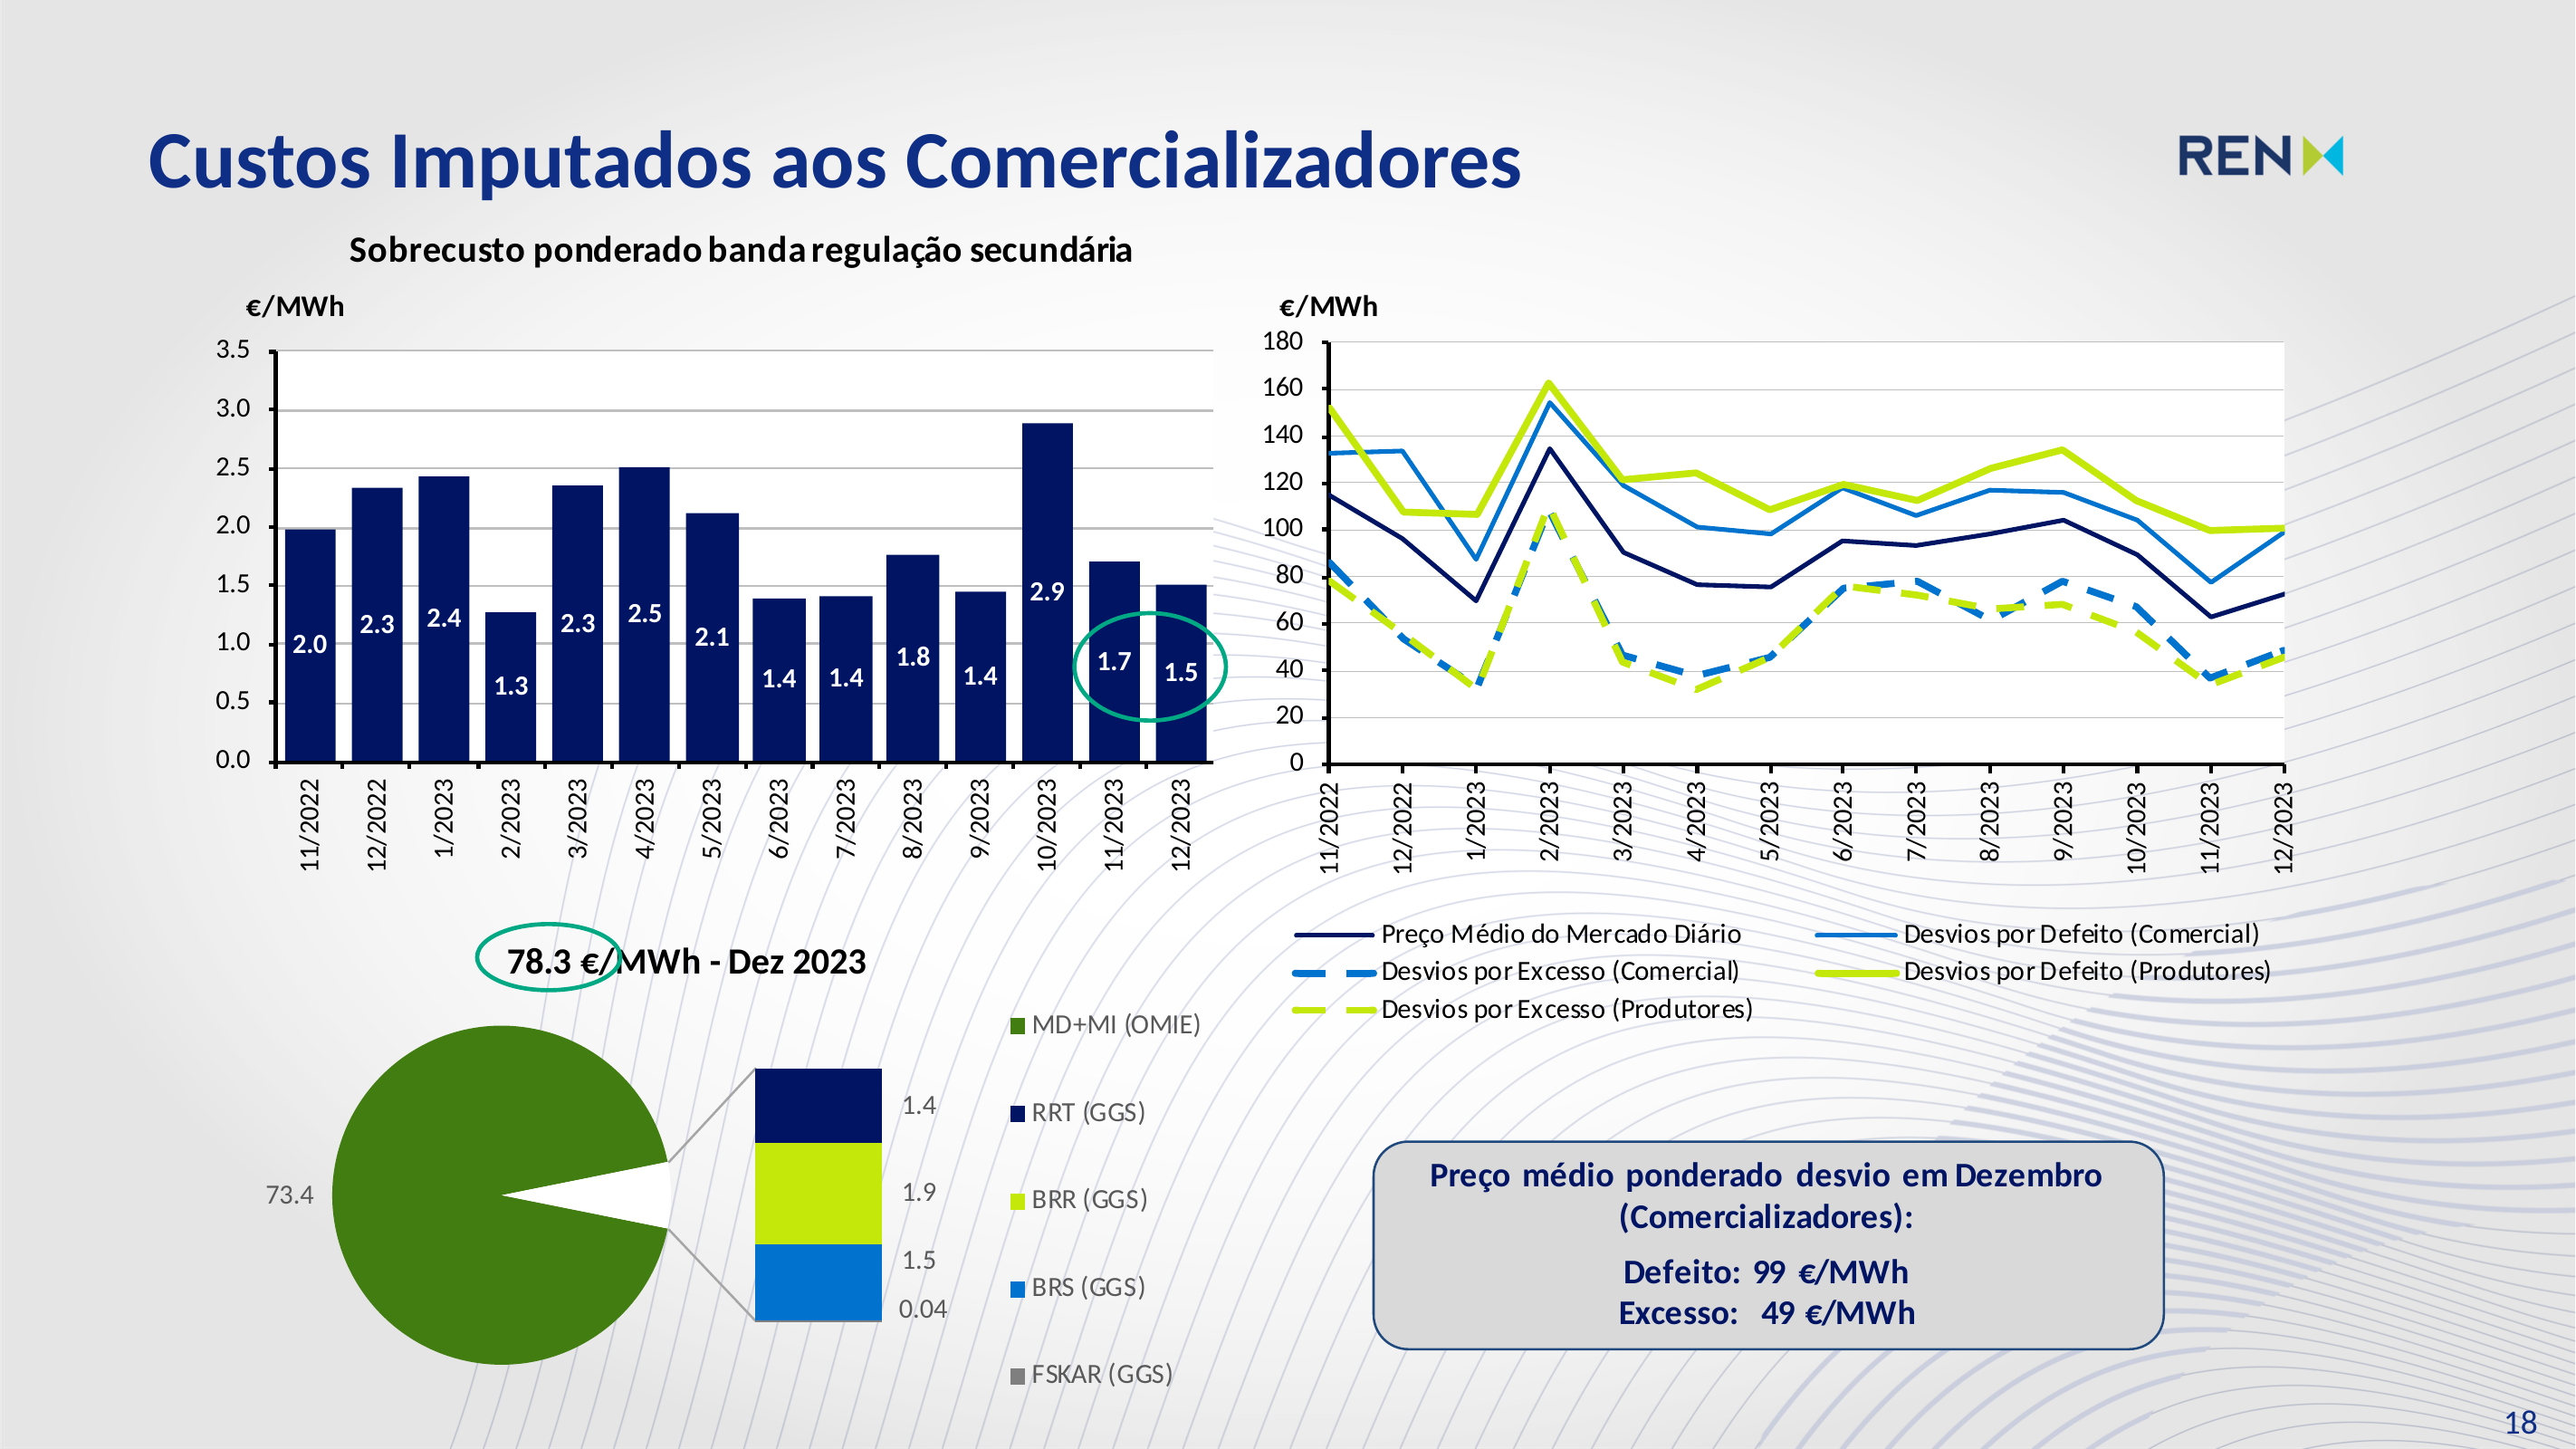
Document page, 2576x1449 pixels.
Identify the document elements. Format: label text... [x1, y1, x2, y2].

picture [0, 0, 2576, 1449]
text_box 18 [2466, 1394, 2575, 1448]
list Custos Imputados aos Comercializadores [148, 117, 2152, 206]
